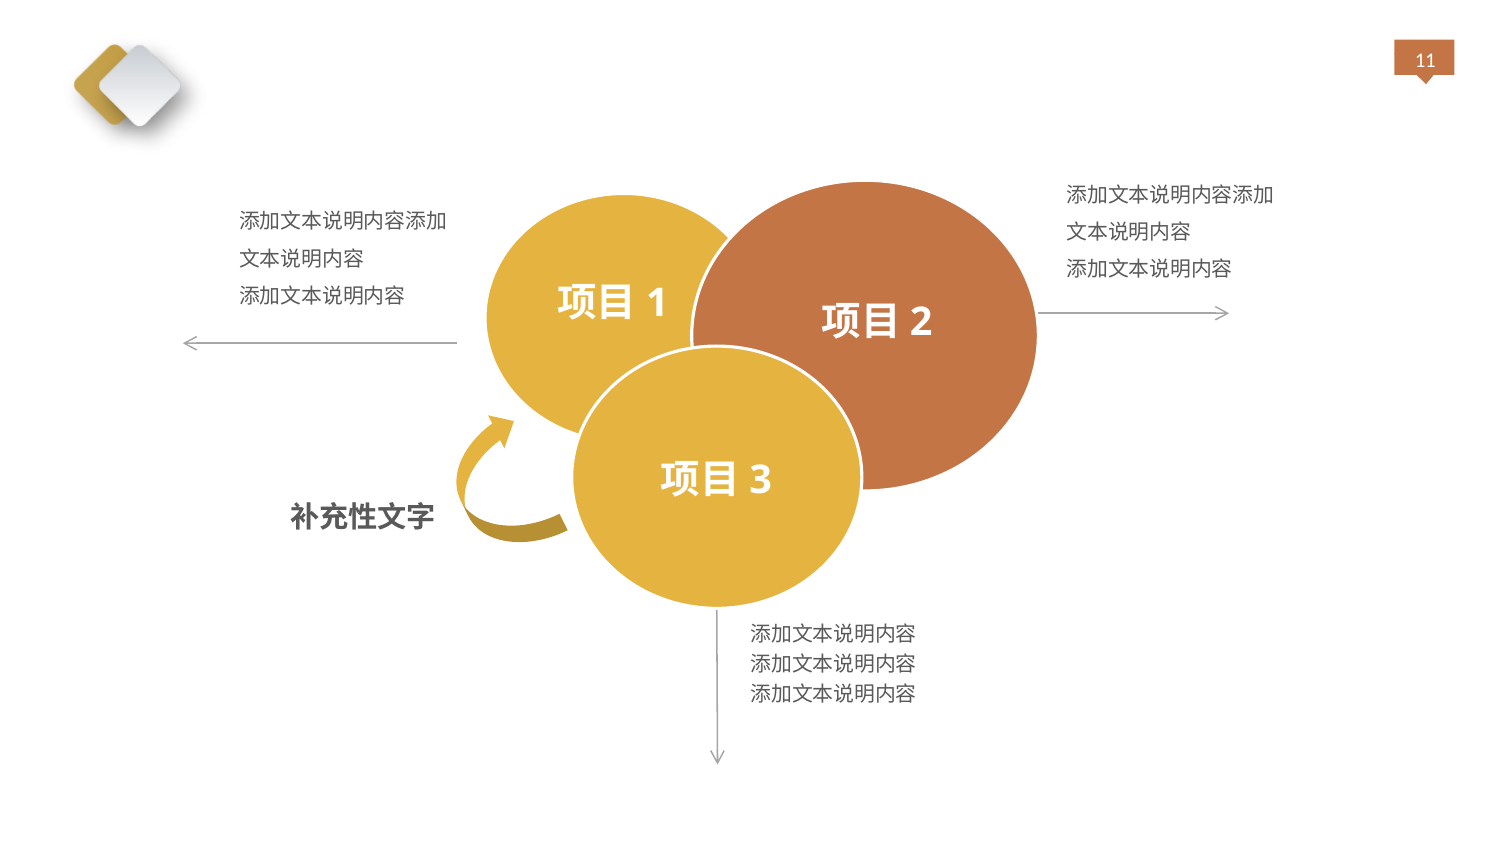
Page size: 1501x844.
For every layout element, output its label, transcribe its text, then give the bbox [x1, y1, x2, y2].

text_box 项目1 [543, 270, 688, 332]
text_box 补充性文字 [251, 491, 475, 541]
text_box 添加文本说明内容添加文本说明内容 添加文本说明内容 [225, 188, 479, 315]
text_box [691, 180, 1039, 491]
text_box [571, 346, 862, 609]
text_box 添加文本说明内容添加文本说明内容 添加文本说明内容 [1052, 161, 1306, 289]
picture [89, 35, 190, 136]
text_box [484, 192, 731, 436]
text_box 添加文本说明内容 添加文本说明内容 添加文本说明内容 [736, 608, 1033, 713]
text_box 项目3 [646, 447, 791, 509]
text_box [456, 415, 514, 491]
text_box 项目2 [807, 288, 952, 350]
